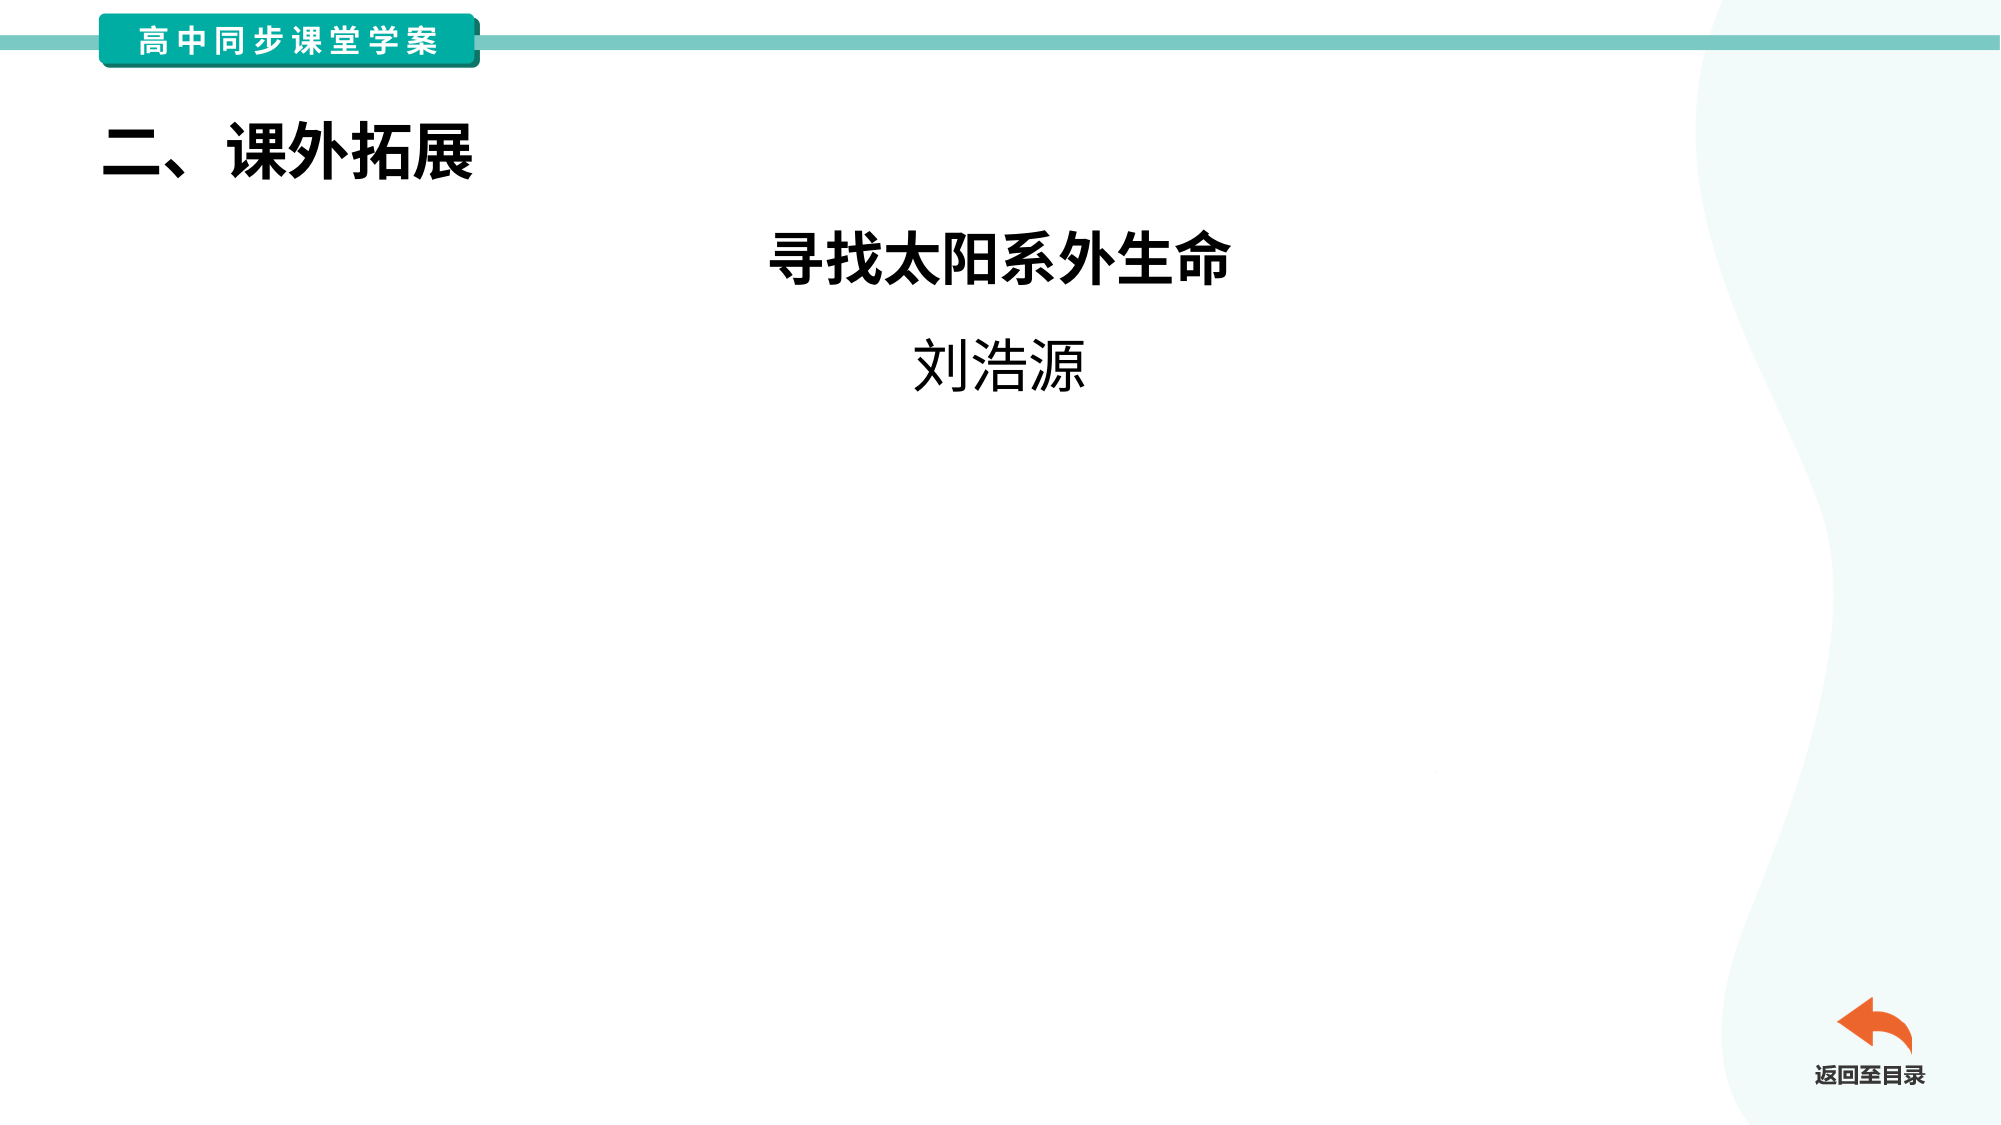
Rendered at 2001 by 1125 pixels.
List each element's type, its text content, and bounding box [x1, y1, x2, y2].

text_box 二、课外拓展 [100, 76, 1899, 186]
text_box 寻找太阳系外生命 刘浩源 很多科学家认为，除地球外，太阳系中任何一个星球存在生命的 可能性都不大，而在太阳系外找到生命的可能性很大。一些科学家通 过计算发现，宇宙中存在大量与地球类似的行星。英国天文学家帕特 里克·摩尔爵士曾宣称，科学家将会在50年内找出证据，证明太阳系外 确实存在外星生物。他认为，太阳系外必定存在外星生命，但以人类 目前的航天科技发展水平，尚无法有效与外星生命主动取得联系。#1.2 [100, 186, 1899, 1022]
picture [0, 0, 2000, 1125]
